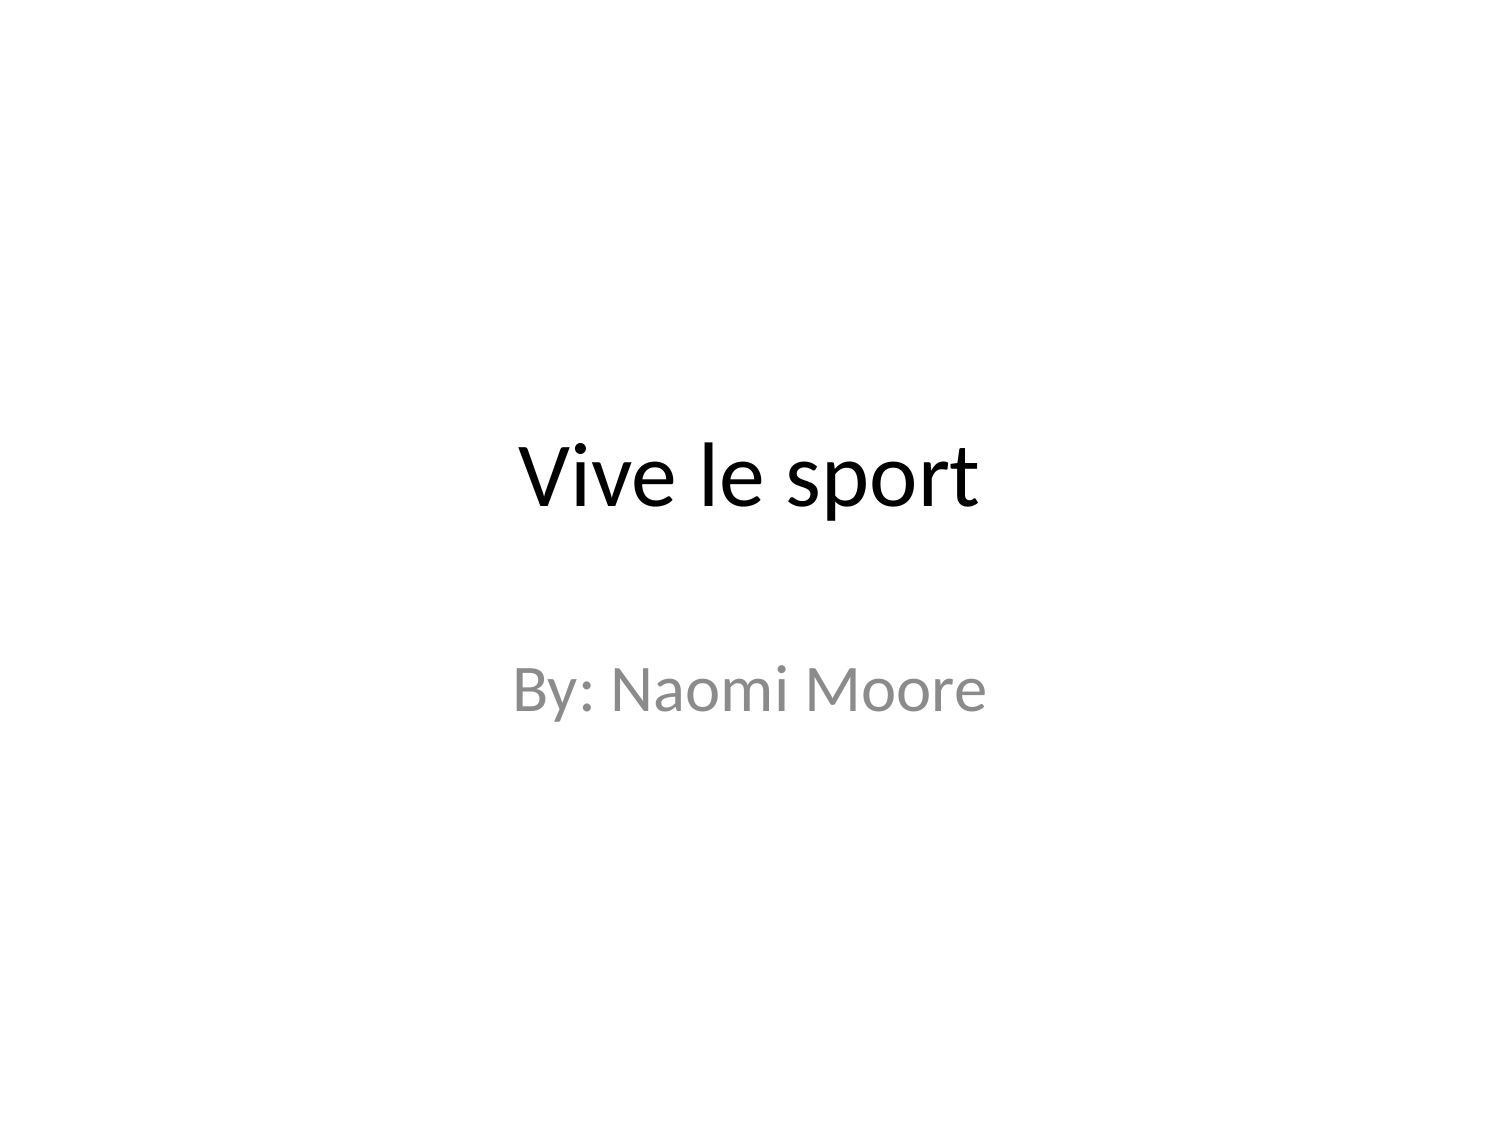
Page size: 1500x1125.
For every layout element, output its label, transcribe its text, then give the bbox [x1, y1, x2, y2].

title Vive le sport [112, 349, 1388, 591]
subtitle By: Naomi Moore [225, 637, 1275, 925]
